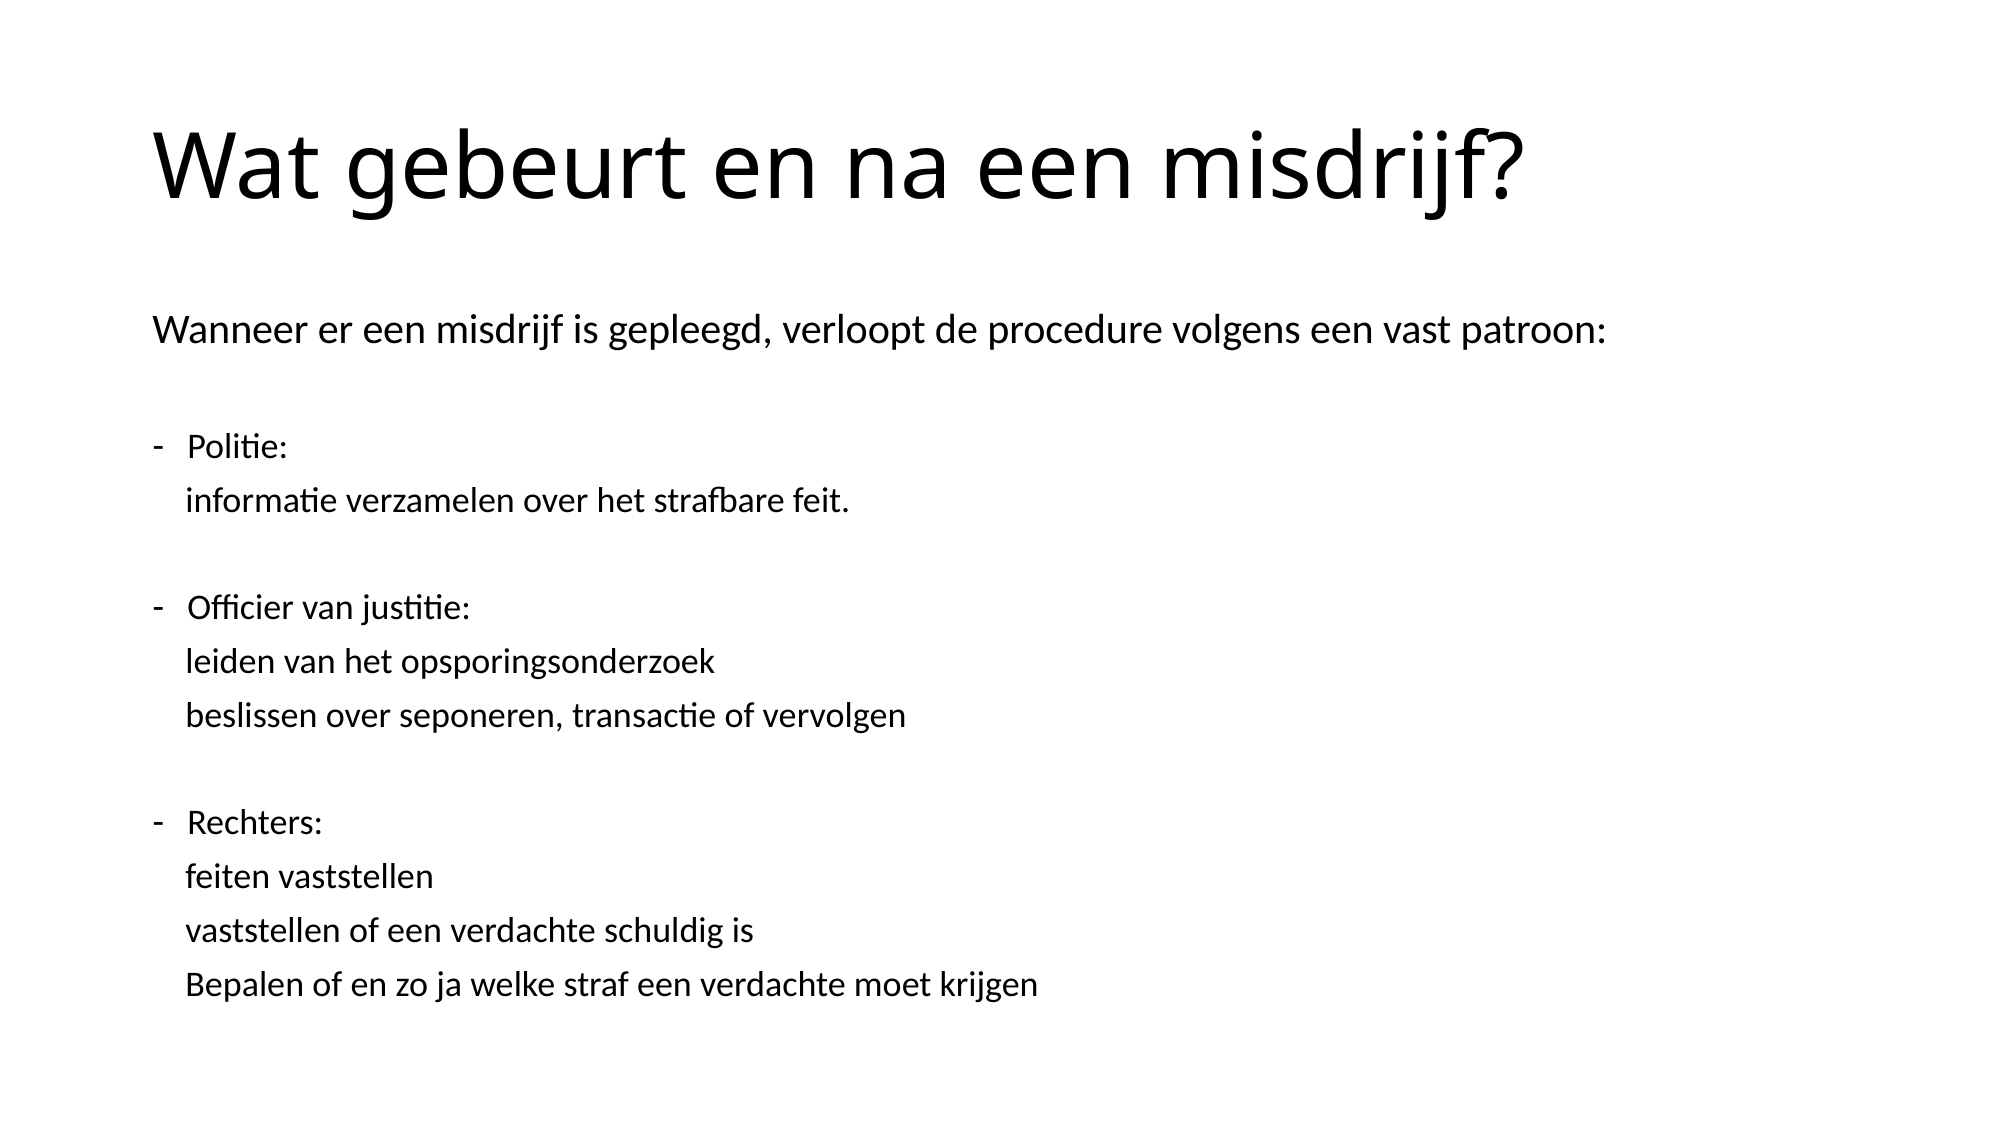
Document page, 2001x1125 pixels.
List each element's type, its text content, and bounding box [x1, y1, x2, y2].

title Wat gebeurt en na een misdrijf? [137, 59, 1863, 278]
list Wanneer er een misdrijf is gepleegd, verloopt de procedure volgens een vast patroon: Politie: informatie verzamelen over het strafbare feit. Officier van justitie: leiden van het opsporingsonderzoek beslissen over seponeren, transactie of vervolgen Rechters: feiten vaststellen vaststellen of een verdachte schuldig is Bepalen of en zo ja welke straf een verdachte moet krijgen [137, 299, 1863, 1014]
